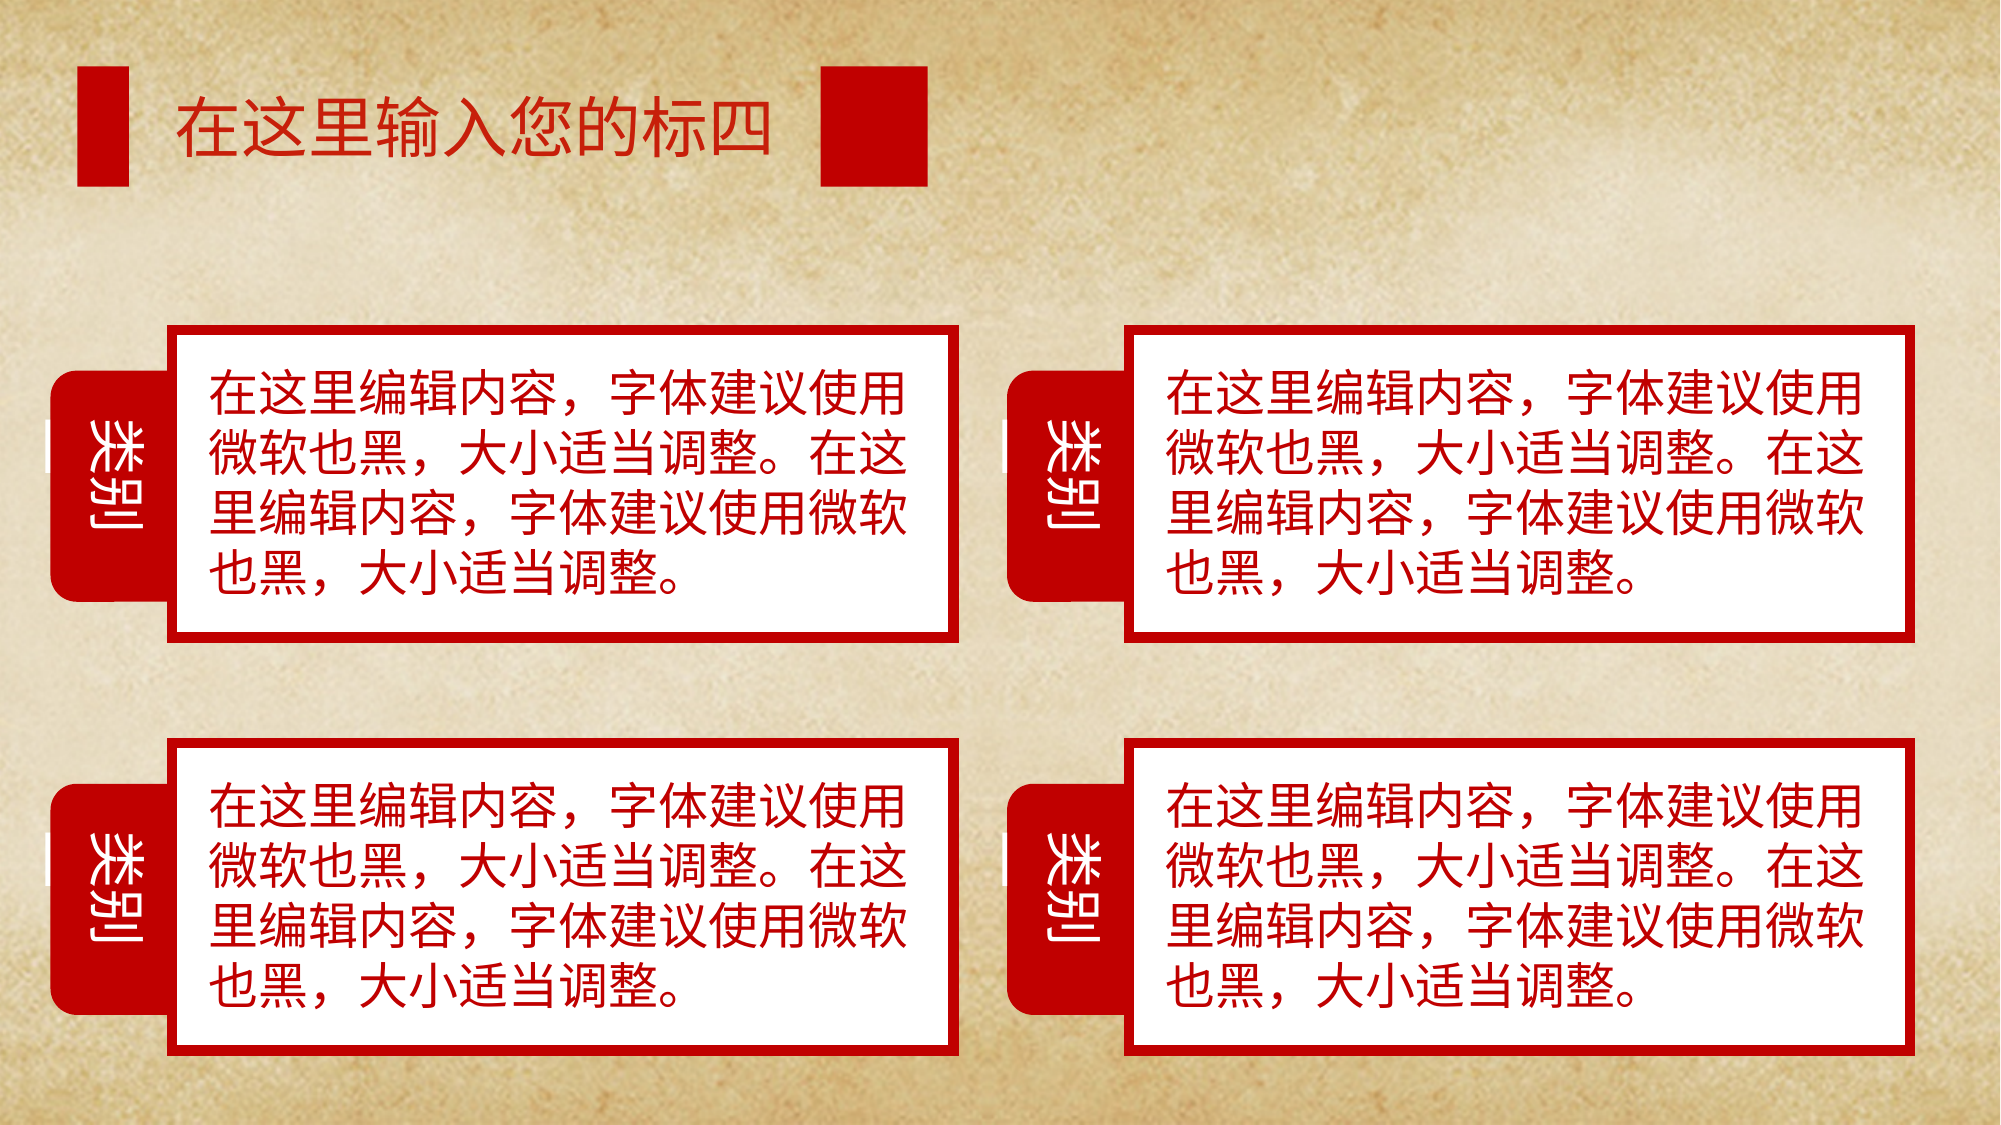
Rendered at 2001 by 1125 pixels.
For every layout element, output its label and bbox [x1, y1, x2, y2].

text_box [1006, 743, 1924, 1051]
text_box [77, 66, 928, 187]
text_box [50, 330, 968, 638]
text_box [1006, 330, 1924, 638]
picture [0, 0, 2001, 1125]
text_box [50, 743, 968, 1051]
